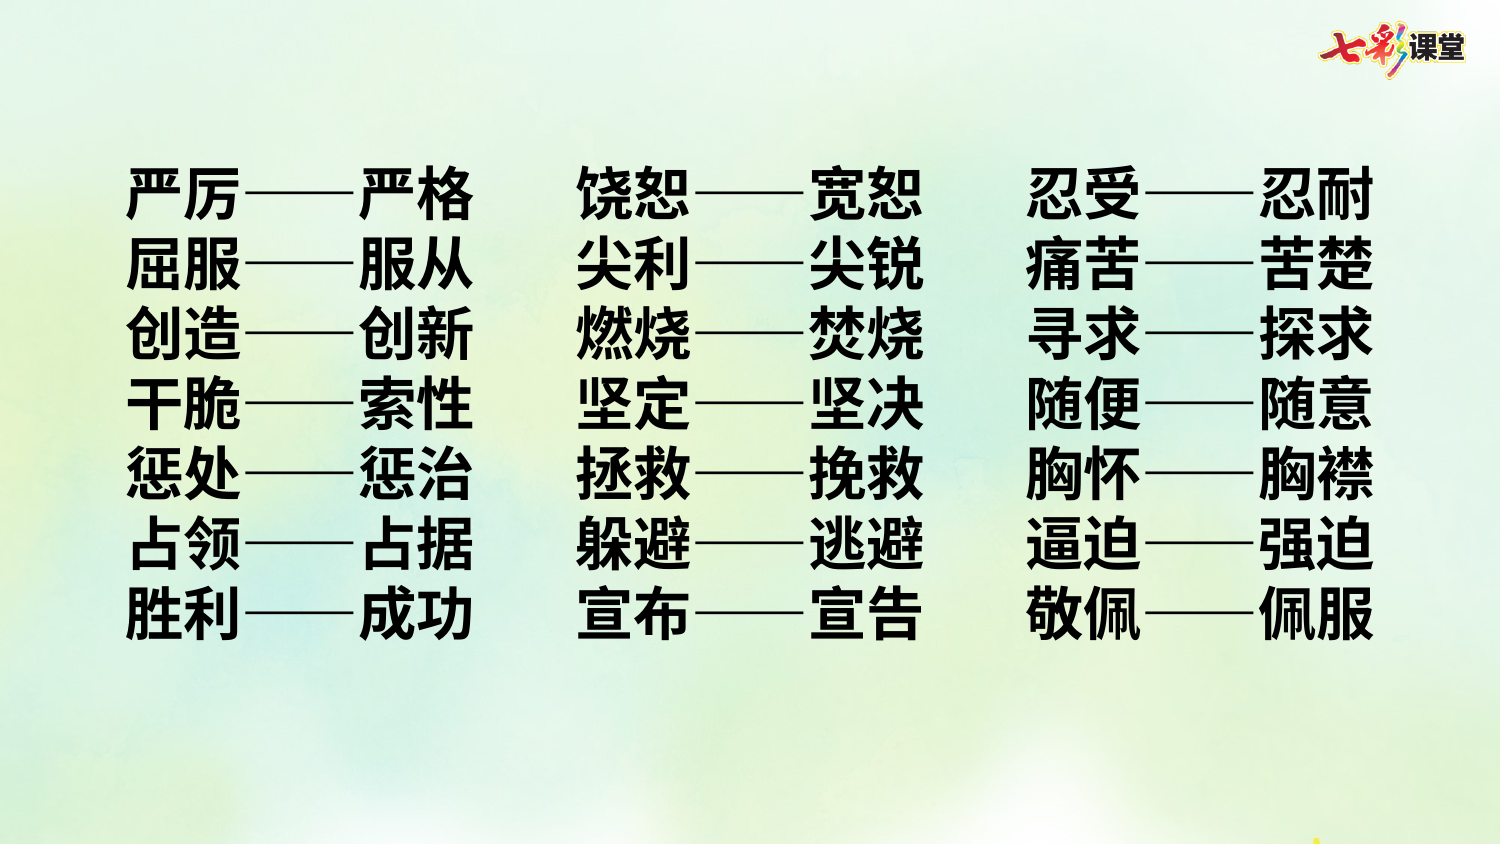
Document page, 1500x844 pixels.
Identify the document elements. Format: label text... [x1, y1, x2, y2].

picture [0, 0, 1500, 844]
text_box 严厉——严格 饶恕——宽恕 忍受——忍耐 屈服——服从 尖利——尖锐 痛苦——苦楚 创造——创新 燃烧——焚烧 寻求——探求 干脆——索性 坚定——坚决 随便——随意 惩处——惩治 拯救——挽救 胸怀——胸襟 占领——占据 躲避——逃避 逼迫——强迫 胜利——成功 宣布——宣告 敬佩——佩服 [41, 150, 1459, 655]
